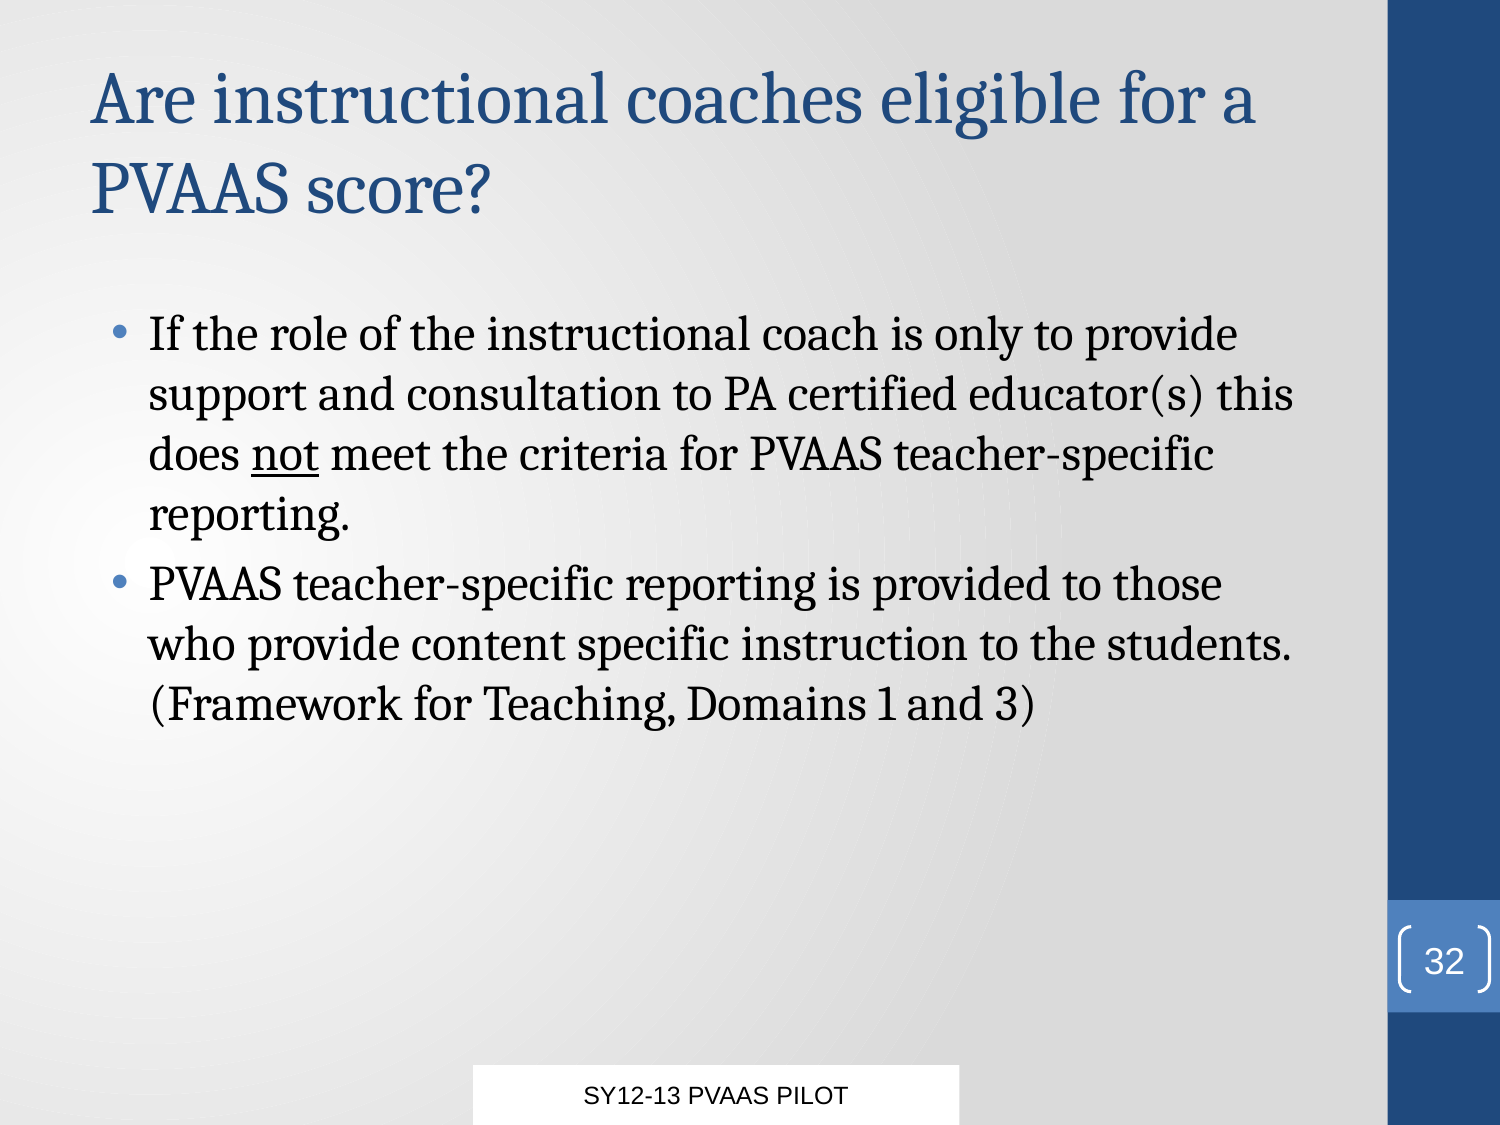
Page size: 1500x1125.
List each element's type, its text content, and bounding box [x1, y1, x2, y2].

footer SY12-13 PVAAS PILOT [473, 1065, 960, 1125]
slide_number 32 [1397, 925, 1492, 994]
title Are instructional coaches eligible for a PVAAS score? [75, 45, 1325, 233]
list If the role of the instructional coach is only to provide support and consultation to PA certified educator(s) this does not meet the criteria for PVAAS teacher-specific reporting. PVAAS teacher-specific reporting is provided to those who provide content specific instruction to the students. (Framework for Teaching, Domains 1 and 3) [77, 293, 1328, 1031]
